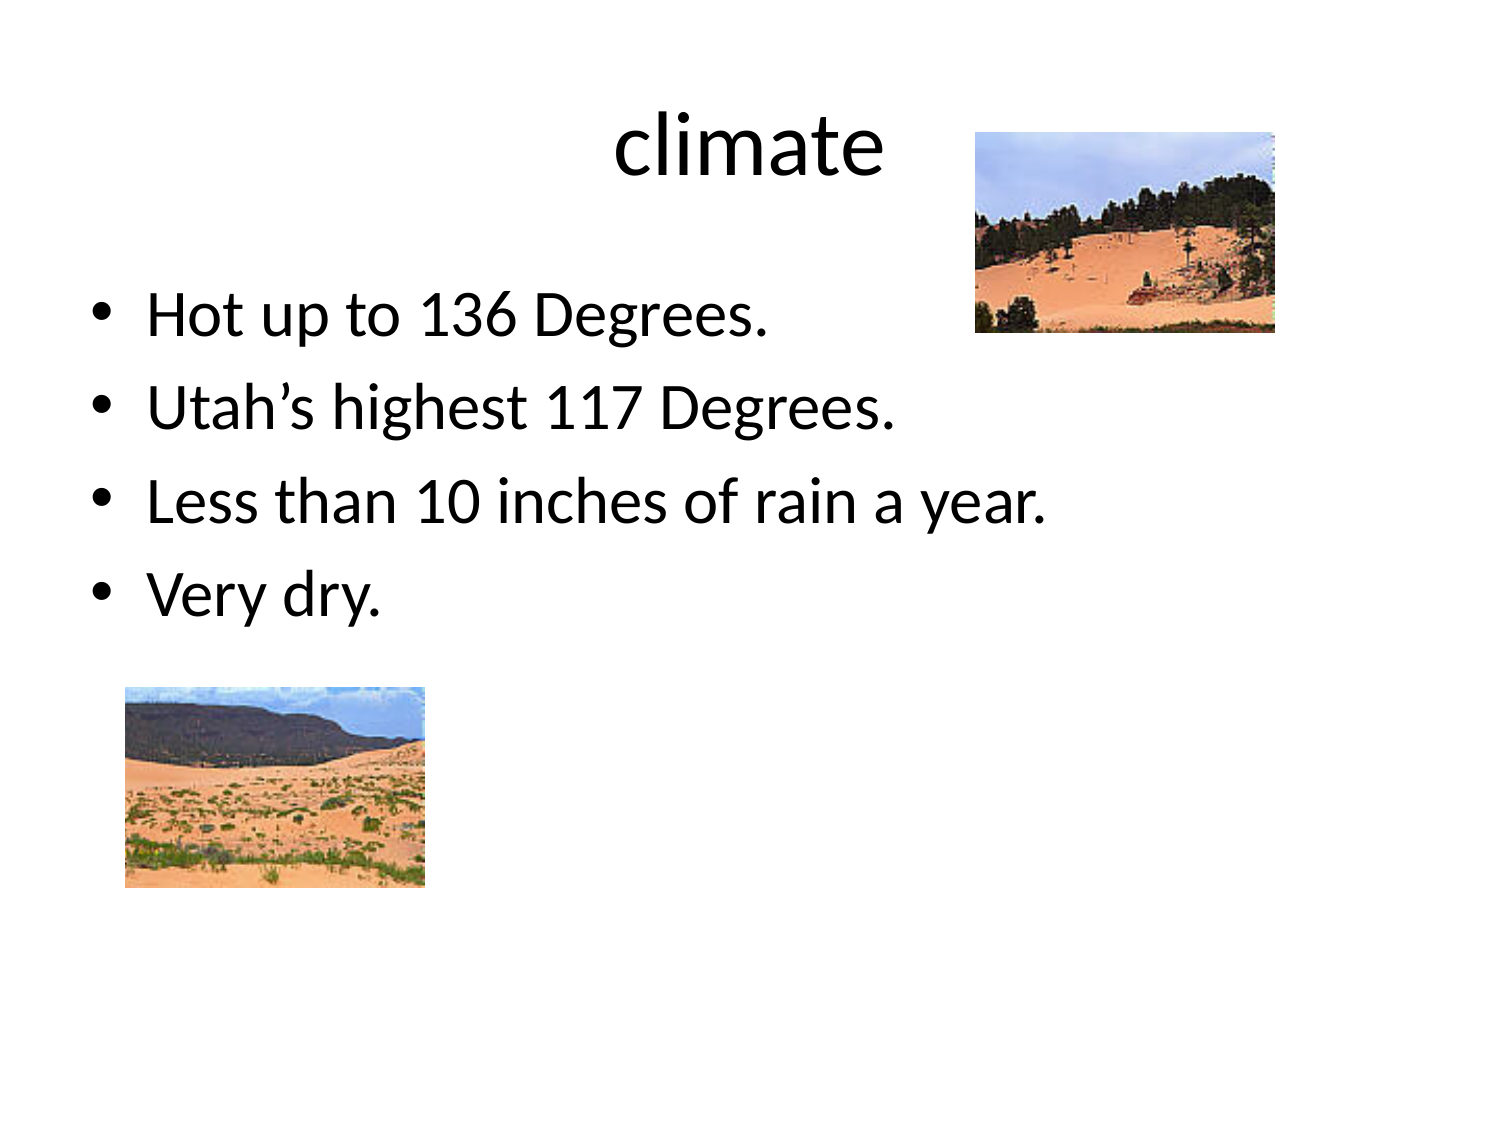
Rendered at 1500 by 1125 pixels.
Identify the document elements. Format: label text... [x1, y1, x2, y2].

title climate [75, 45, 1425, 233]
picture [974, 132, 1276, 333]
picture [124, 687, 426, 888]
list Hot up to 136 Degrees. Utah’s highest 117 Degrees. Less than 10 inches of rain a year. Very dry. [75, 262, 1425, 1005]
